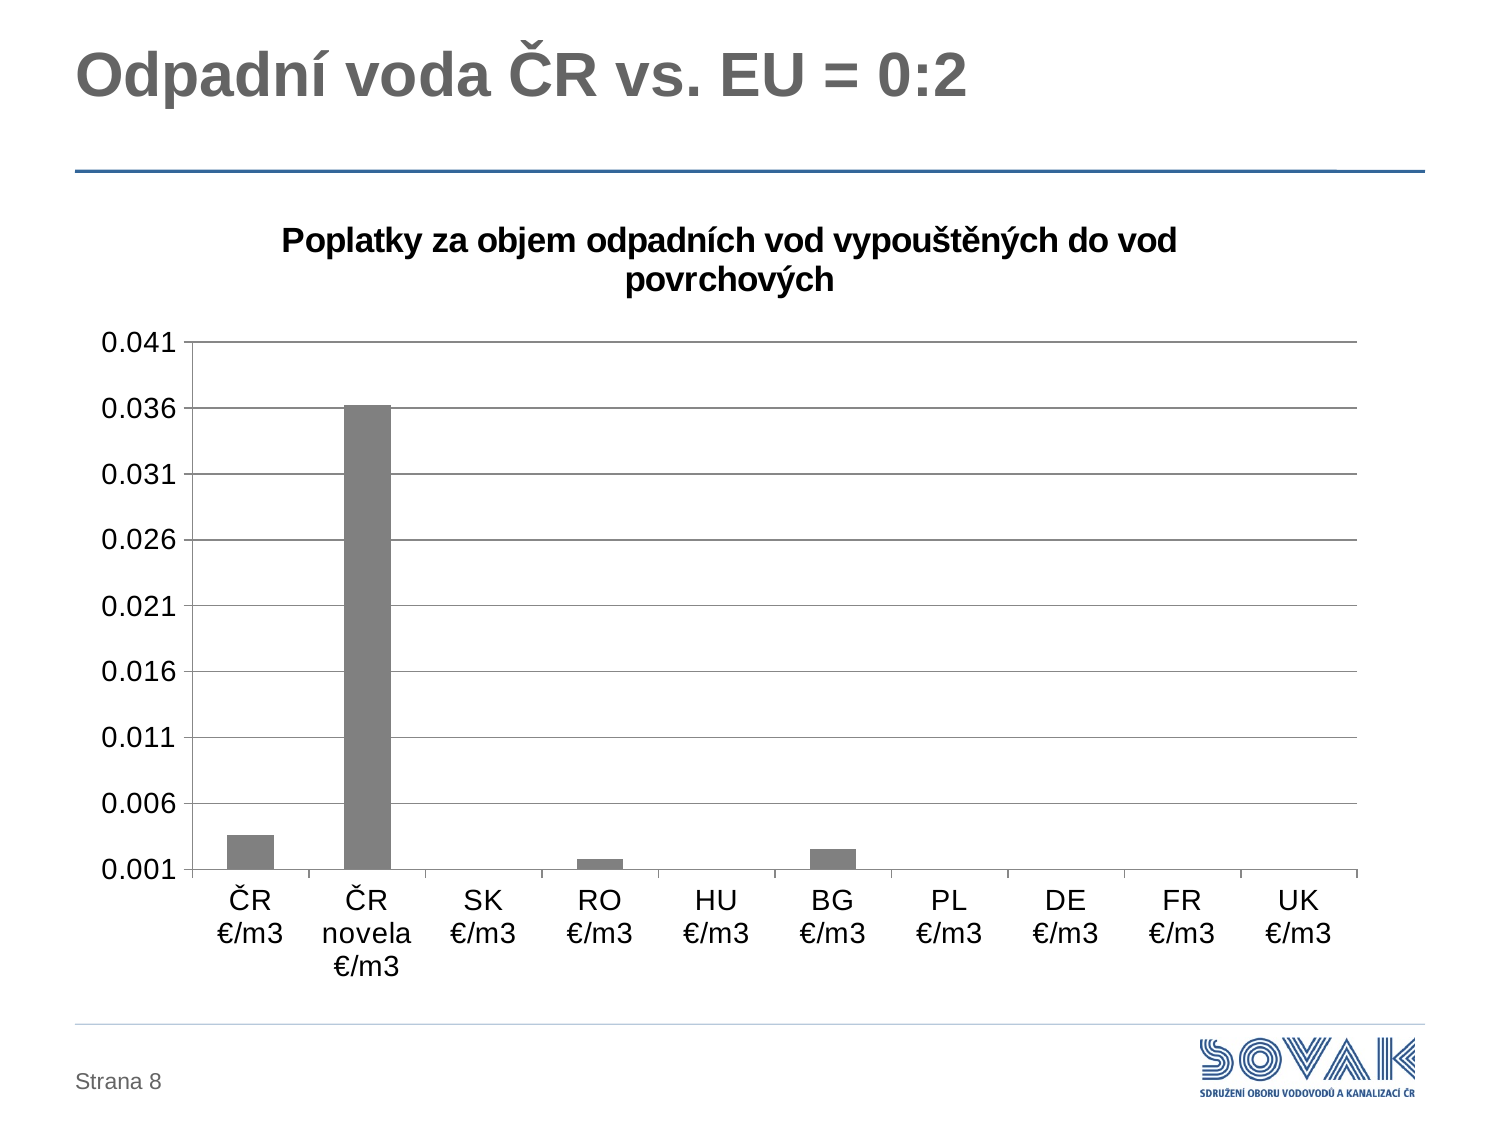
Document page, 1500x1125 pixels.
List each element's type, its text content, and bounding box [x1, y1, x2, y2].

title Odpadní voda ČR vs. EU = 0:2 [75, 45, 1425, 187]
picture [1200, 1037, 1415, 1097]
chart [74, 185, 1384, 1000]
